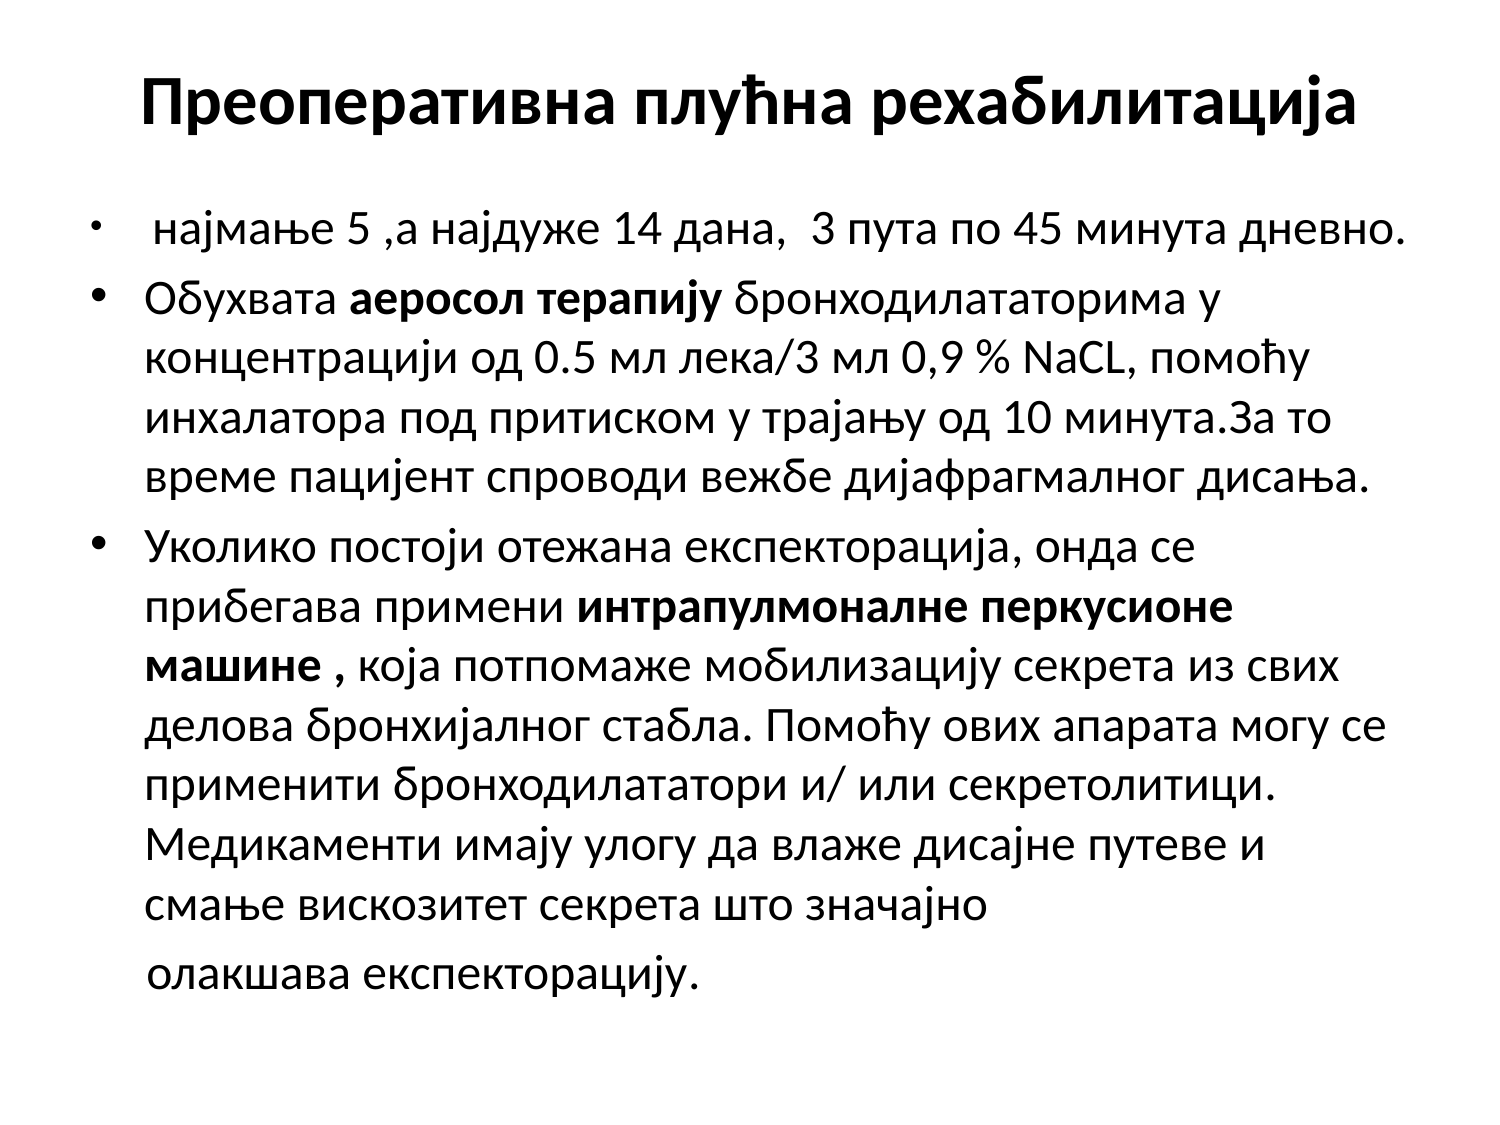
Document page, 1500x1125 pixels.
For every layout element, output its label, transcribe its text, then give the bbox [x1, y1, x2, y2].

list најмање 5 ,а најдуже 14 дана, 3 пута по 45 минута дневно. Обухвата аеросол терапију бронходилататорима у концентрацији од 0.5 мл лека/3 мл 0,9 % NaCL, помоћу инхалатора под притиском у трајању од 10 минута.За то време пацијент спроводи вежбе дијафрагмалног дисања. Уколико постоји отежана експекторација, онда се прибегава примени интрапулмоналне перкусионе машине , која потпомаже мобилизацију секрета из свих делова бронхијалног стабла. Помоћу ових апарата могу се применити бронходилататори и/ или секретолитици. Медикаменти имају улогу да влаже дисајне путеве и смање вискозитет секрета што значајно олакшава експекторацију. [75, 187, 1425, 1079]
title Преоперативна плућна рехабилитација [75, 45, 1425, 187]
